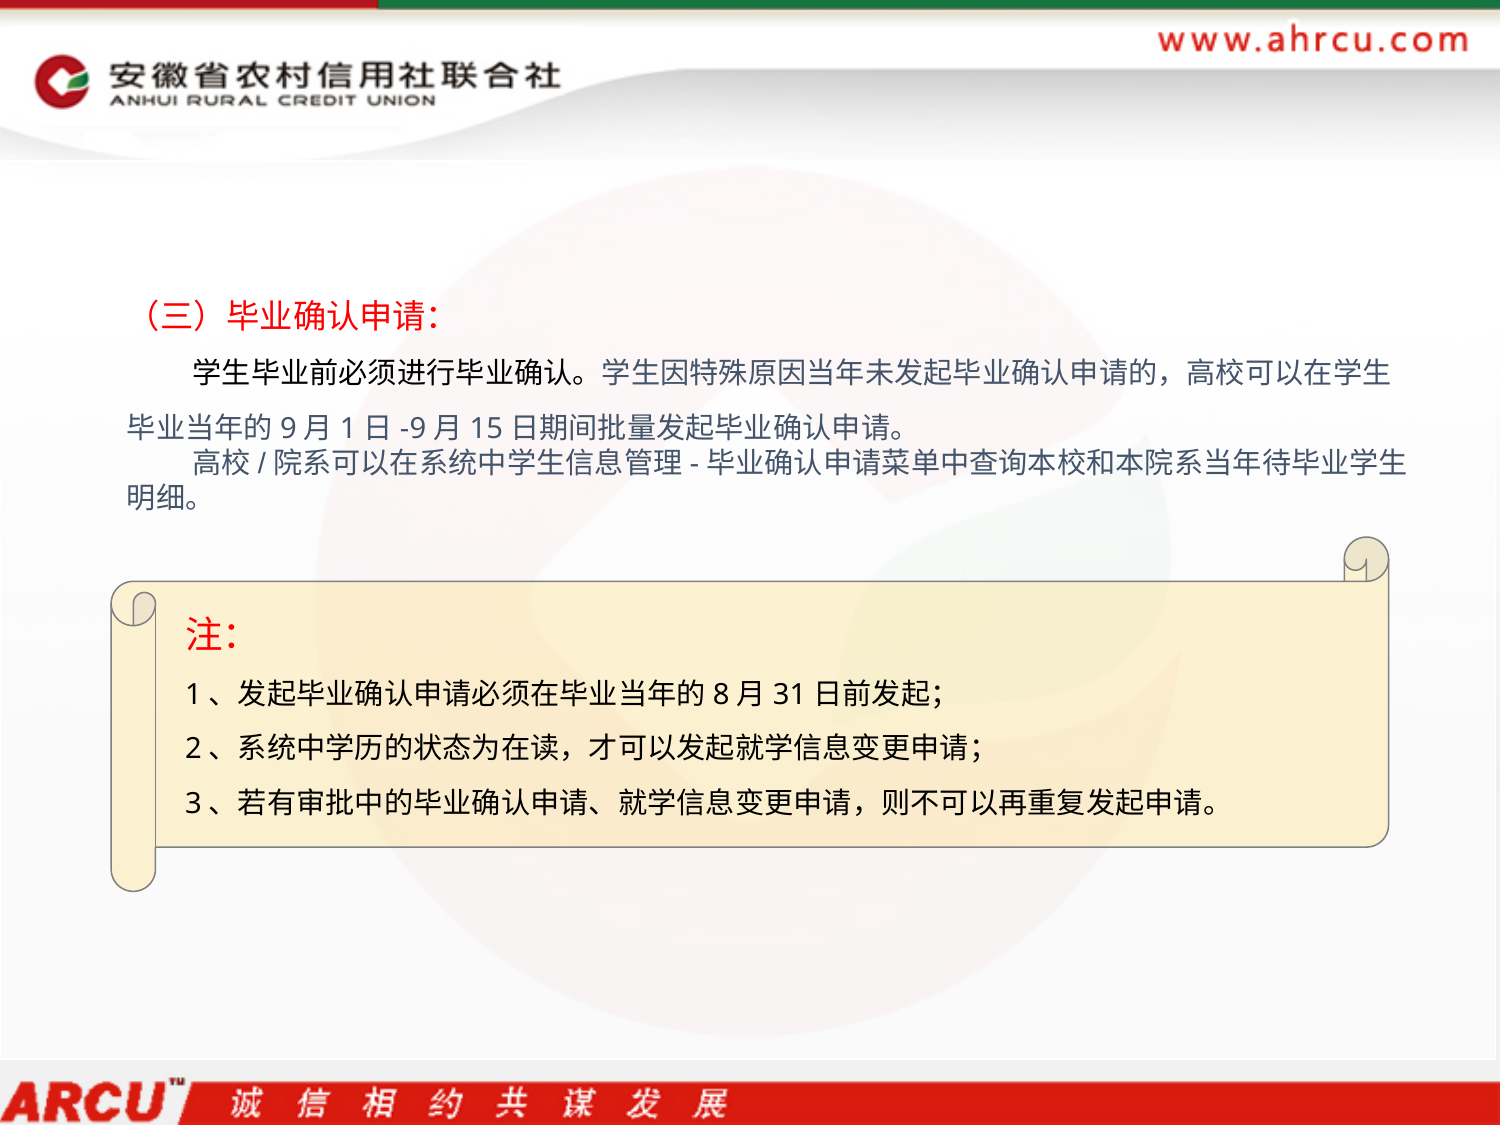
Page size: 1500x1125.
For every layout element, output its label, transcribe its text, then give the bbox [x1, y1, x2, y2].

text_box [111, 537, 1389, 892]
text_box （三）毕业确认申请： 学生毕业前必须进行毕业确认。学生因特殊原因当年未发起毕业确认申请的，高校可以在学生毕业当年的9月1日-9月15日期间批量发起毕业确认申请。 高校/院系可以在系统中学生信息管理-毕业确认申请菜单中查询本校和本院系当年待毕业学生明细。 [112, 219, 1425, 792]
text_box 注： 1、发起毕业确认申请必须在毕业当年的8月31日前发起； 2、系统中学历的状态为在读，才可以发起就学信息变更申请； 3、若有审批中的毕业确认申请、就学信息变更申请，则不可以再重复发起申请。 [170, 594, 1341, 916]
picture [0, 0, 1500, 1125]
